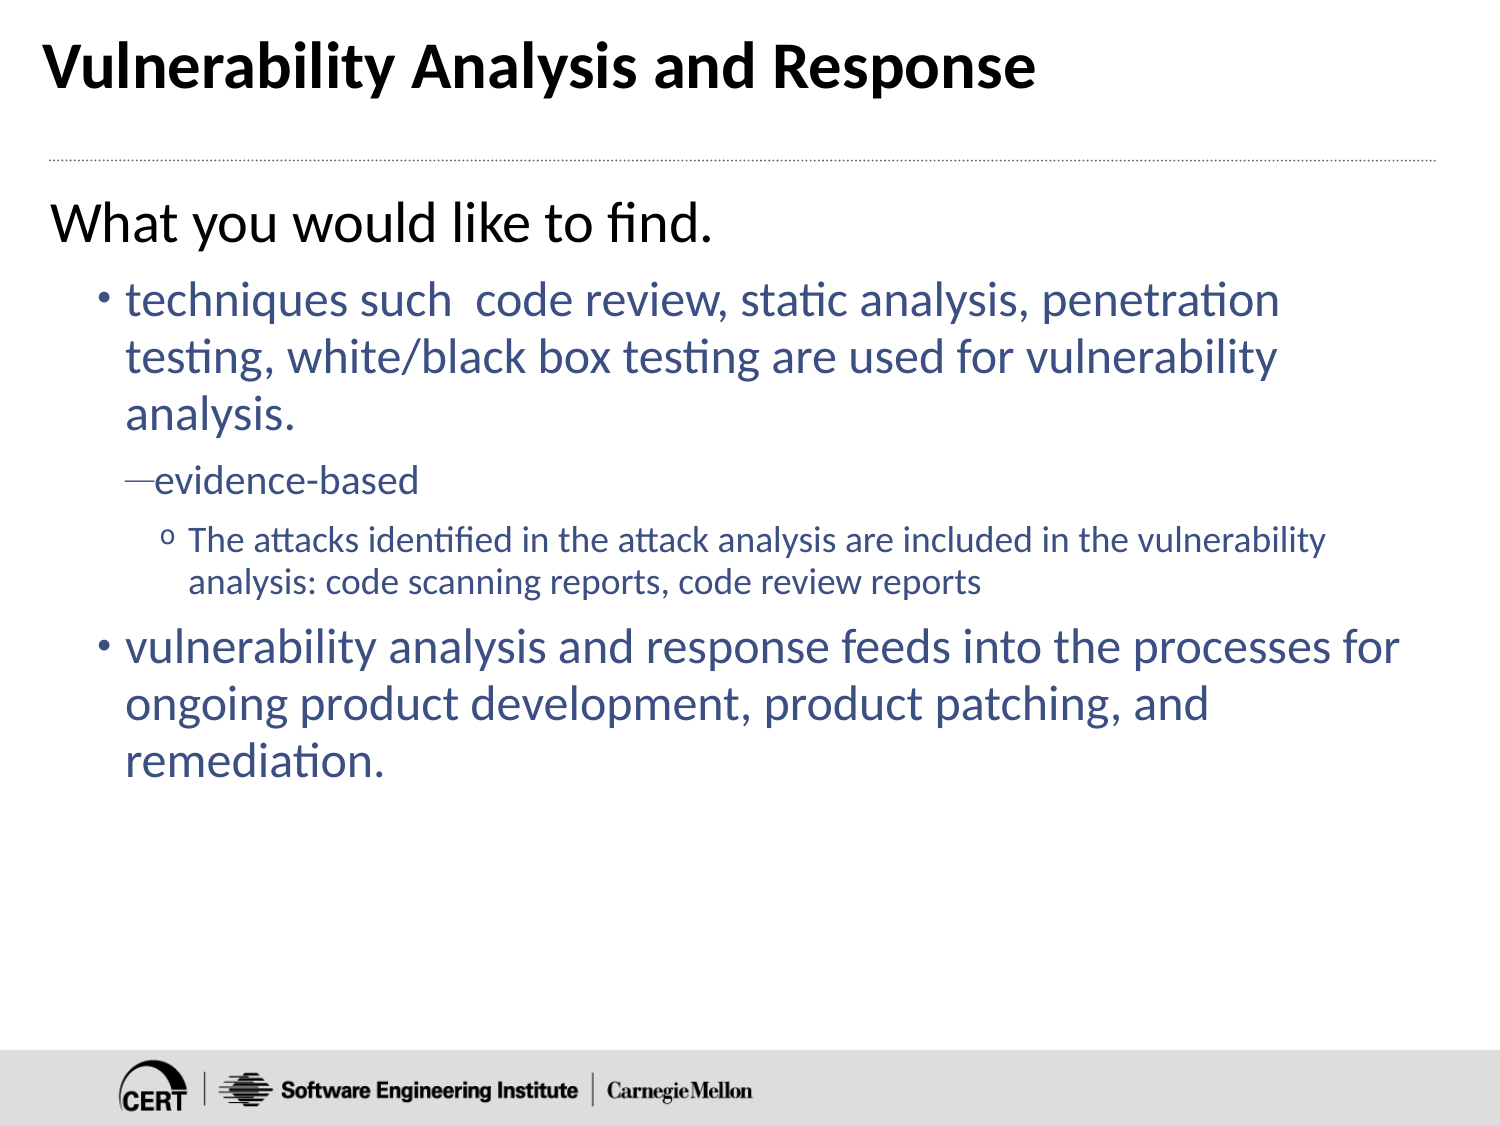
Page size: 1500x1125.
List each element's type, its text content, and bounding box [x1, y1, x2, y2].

list What you would like to find. techniques such code review, static analysis, penetration testing, white/black box testing are used for vulnerability analysis. evidence-based The attacks identified in the attack analysis are included in the vulnerability analysis: code scanning reports, code review reports vulnerability analysis and response feeds into the processes for ongoing product development, product patching, and remediation. [49, 187, 1438, 1001]
picture [102, 1056, 765, 1117]
title Vulnerability Analysis and Response [42, 37, 1434, 155]
